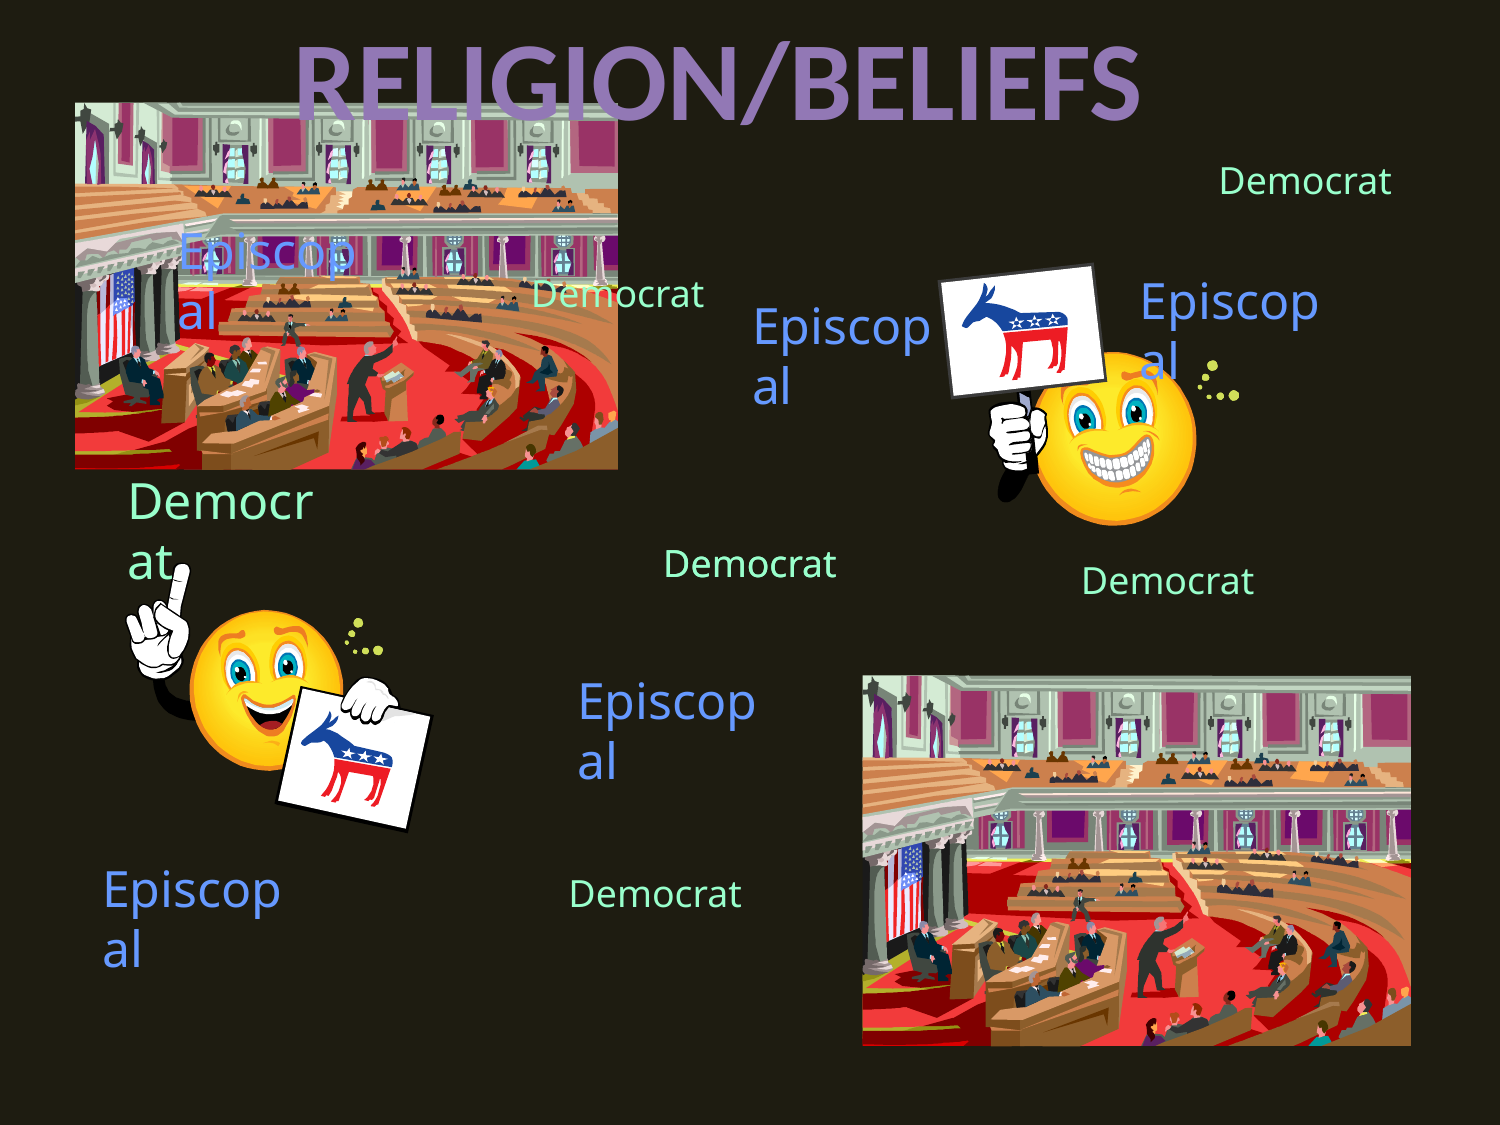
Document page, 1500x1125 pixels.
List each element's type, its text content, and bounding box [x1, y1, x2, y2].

picture [74, 97, 624, 476]
text_box Episcopal [562, 662, 800, 798]
text_box Democrat [1203, 149, 1407, 210]
text_box Episcopal [737, 287, 932, 423]
text_box Democrat [553, 862, 757, 923]
text_box Democrat [112, 484, 338, 598]
text_box Democrat [628, 262, 720, 323]
text_box Democrat [1066, 549, 1270, 610]
text_box Democrat [648, 532, 852, 592]
picture [124, 562, 435, 834]
text_box Episcopal [87, 849, 325, 985]
picture [862, 670, 1417, 1052]
picture [937, 262, 1240, 526]
text_box Episcopal [1240, 262, 1363, 398]
text_box RELIGION/BELIEFS [187, 0, 1250, 150]
